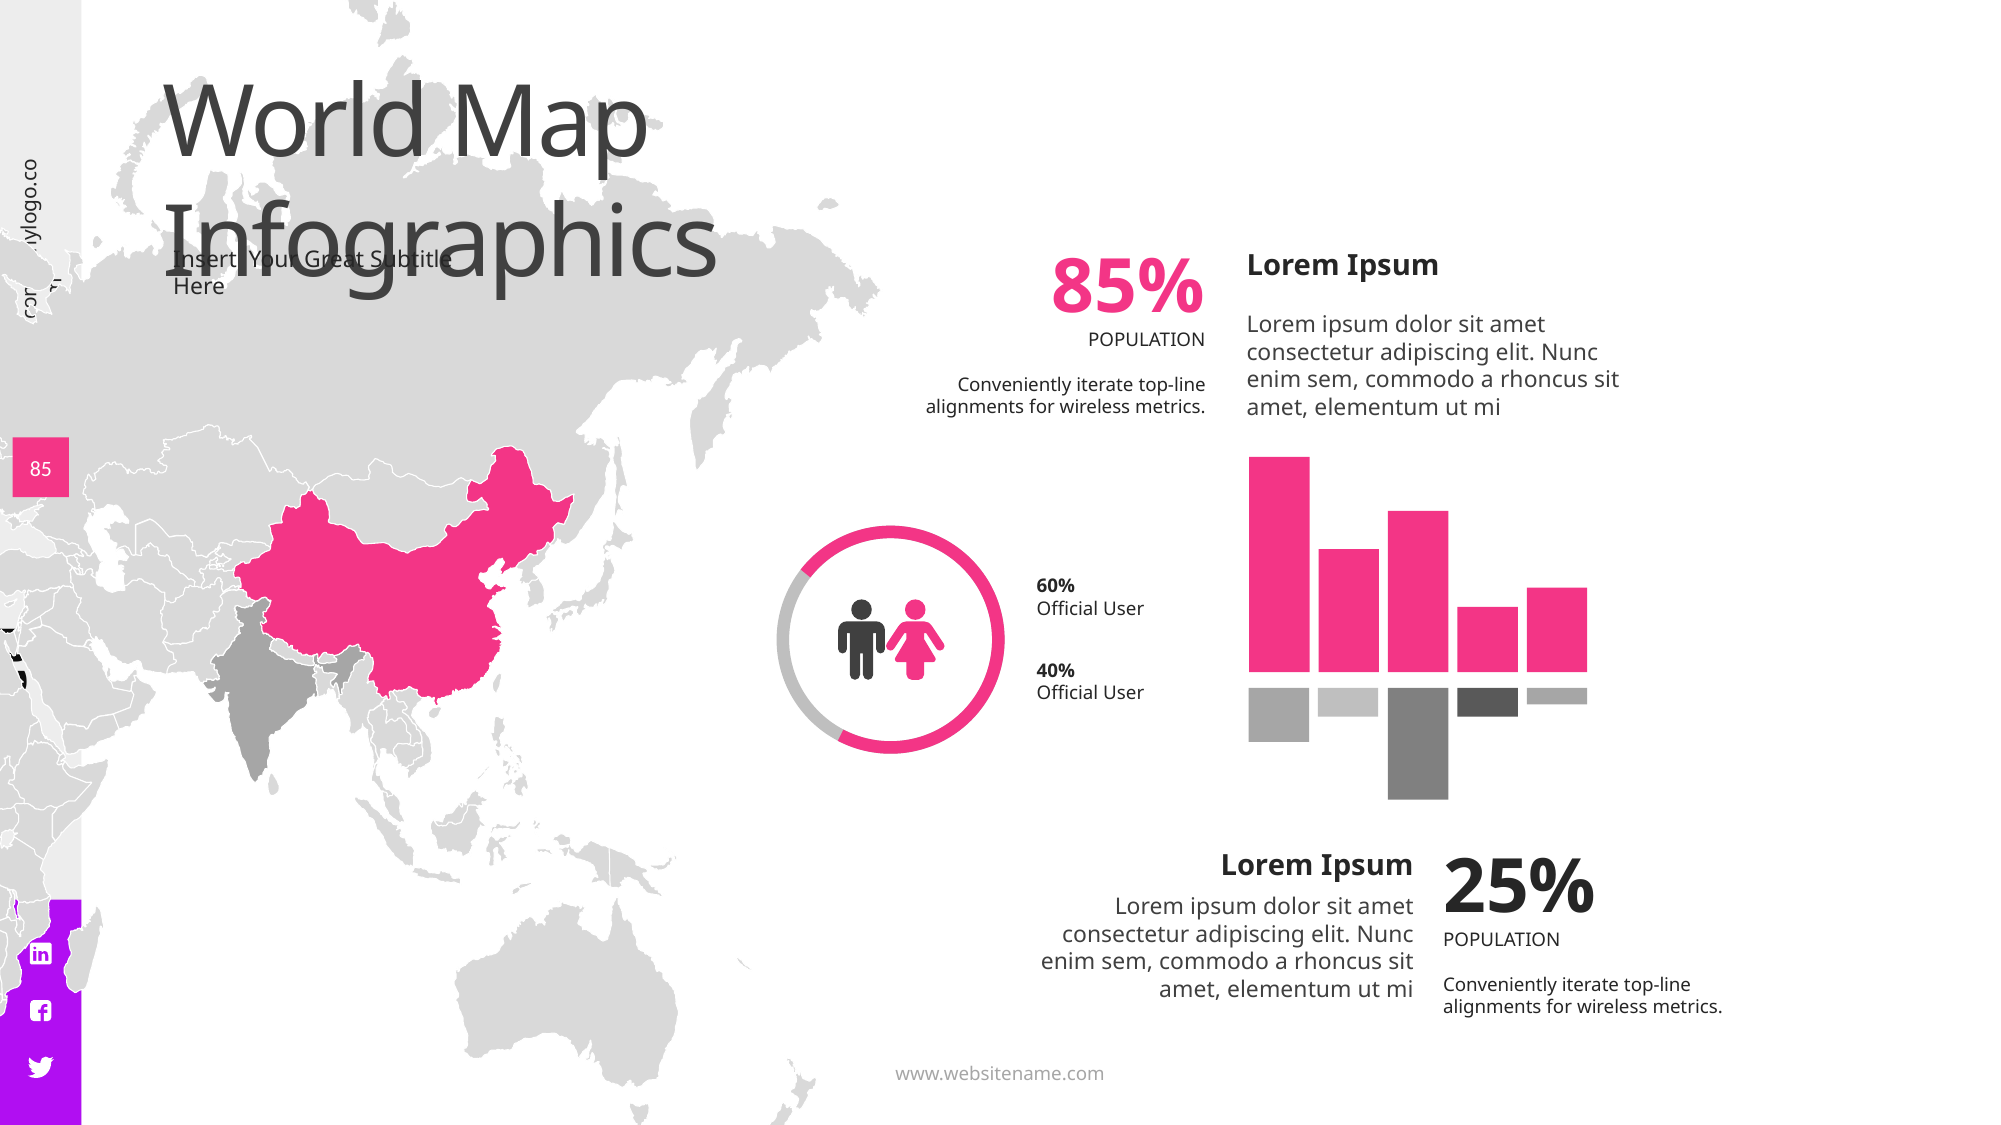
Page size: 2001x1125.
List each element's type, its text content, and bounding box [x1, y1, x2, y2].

text_box [1526, 687, 1588, 706]
text_box [905, 599, 926, 620]
text_box 85% POPULATION Conveniently iterate top-line alignments for wireless metrics. [906, 229, 1220, 425]
text_box www.websitename.com [883, 1053, 1120, 1091]
text_box [1248, 456, 1311, 673]
text_box Lorem Ipsum [1231, 239, 1752, 289]
text_box [1526, 587, 1588, 673]
text_box [1248, 687, 1310, 743]
text_box 40% Official User [1021, 650, 1159, 711]
text_box [1317, 687, 1379, 718]
text_box 60% Official User [1021, 566, 1159, 626]
text_box Lorem ipsum dolor sit amet consectetur adipiscing elit. Nunc enim sem, commodo a rhoncus sit amet, elementum ut mi [1231, 302, 1640, 428]
text_box Lorem Ipsum [908, 838, 1428, 889]
text_box [1456, 606, 1519, 673]
text_box [1318, 548, 1380, 673]
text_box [0, 0, 883, 1125]
text_box [1387, 510, 1449, 673]
text_box 25% POPULATION Conveniently iterate top-line alignments for wireless metrics. [1428, 830, 1742, 1025]
text_box [1387, 687, 1449, 801]
text_box [886, 621, 945, 680]
text_box Lorem ipsum dolor sit amet consectetur adipiscing elit. Nunc enim sem, commodo a rhoncus sit amet, elementum ut mi [988, 889, 1428, 1010]
text_box [885, 637, 889, 648]
text_box [883, 530, 1000, 749]
text_box [1456, 687, 1519, 718]
